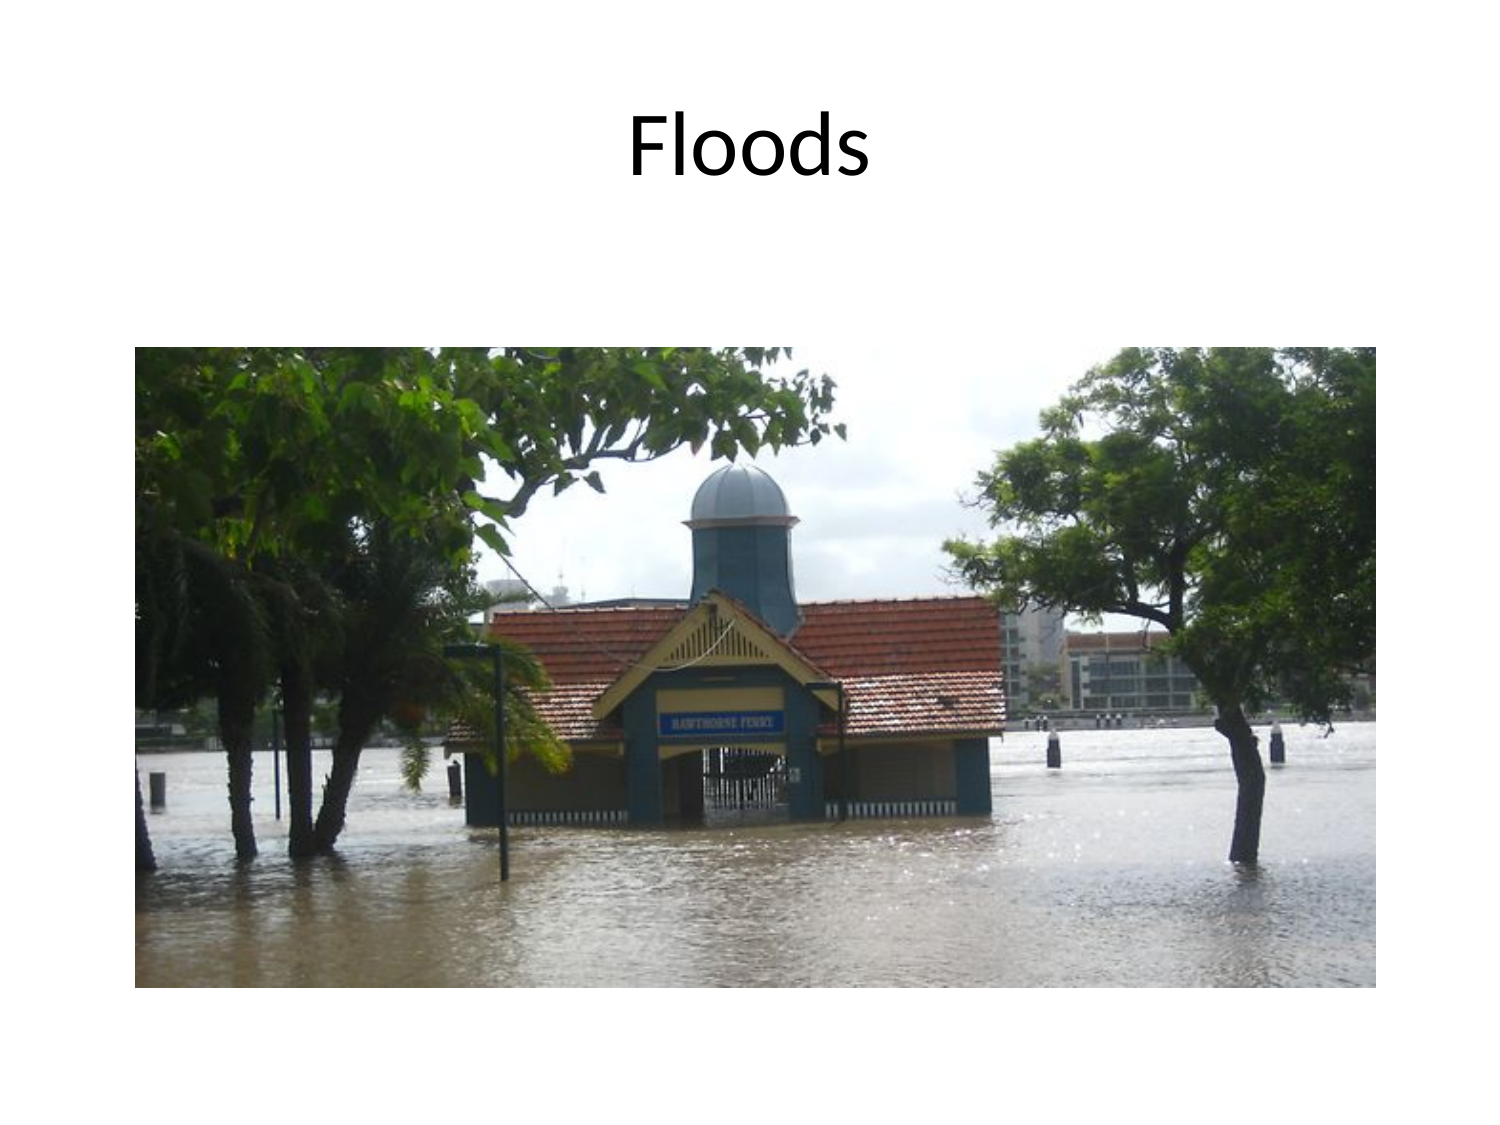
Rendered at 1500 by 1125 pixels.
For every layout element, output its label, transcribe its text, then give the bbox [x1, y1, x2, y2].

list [135, 347, 1377, 988]
title Floods [75, 45, 1425, 233]
